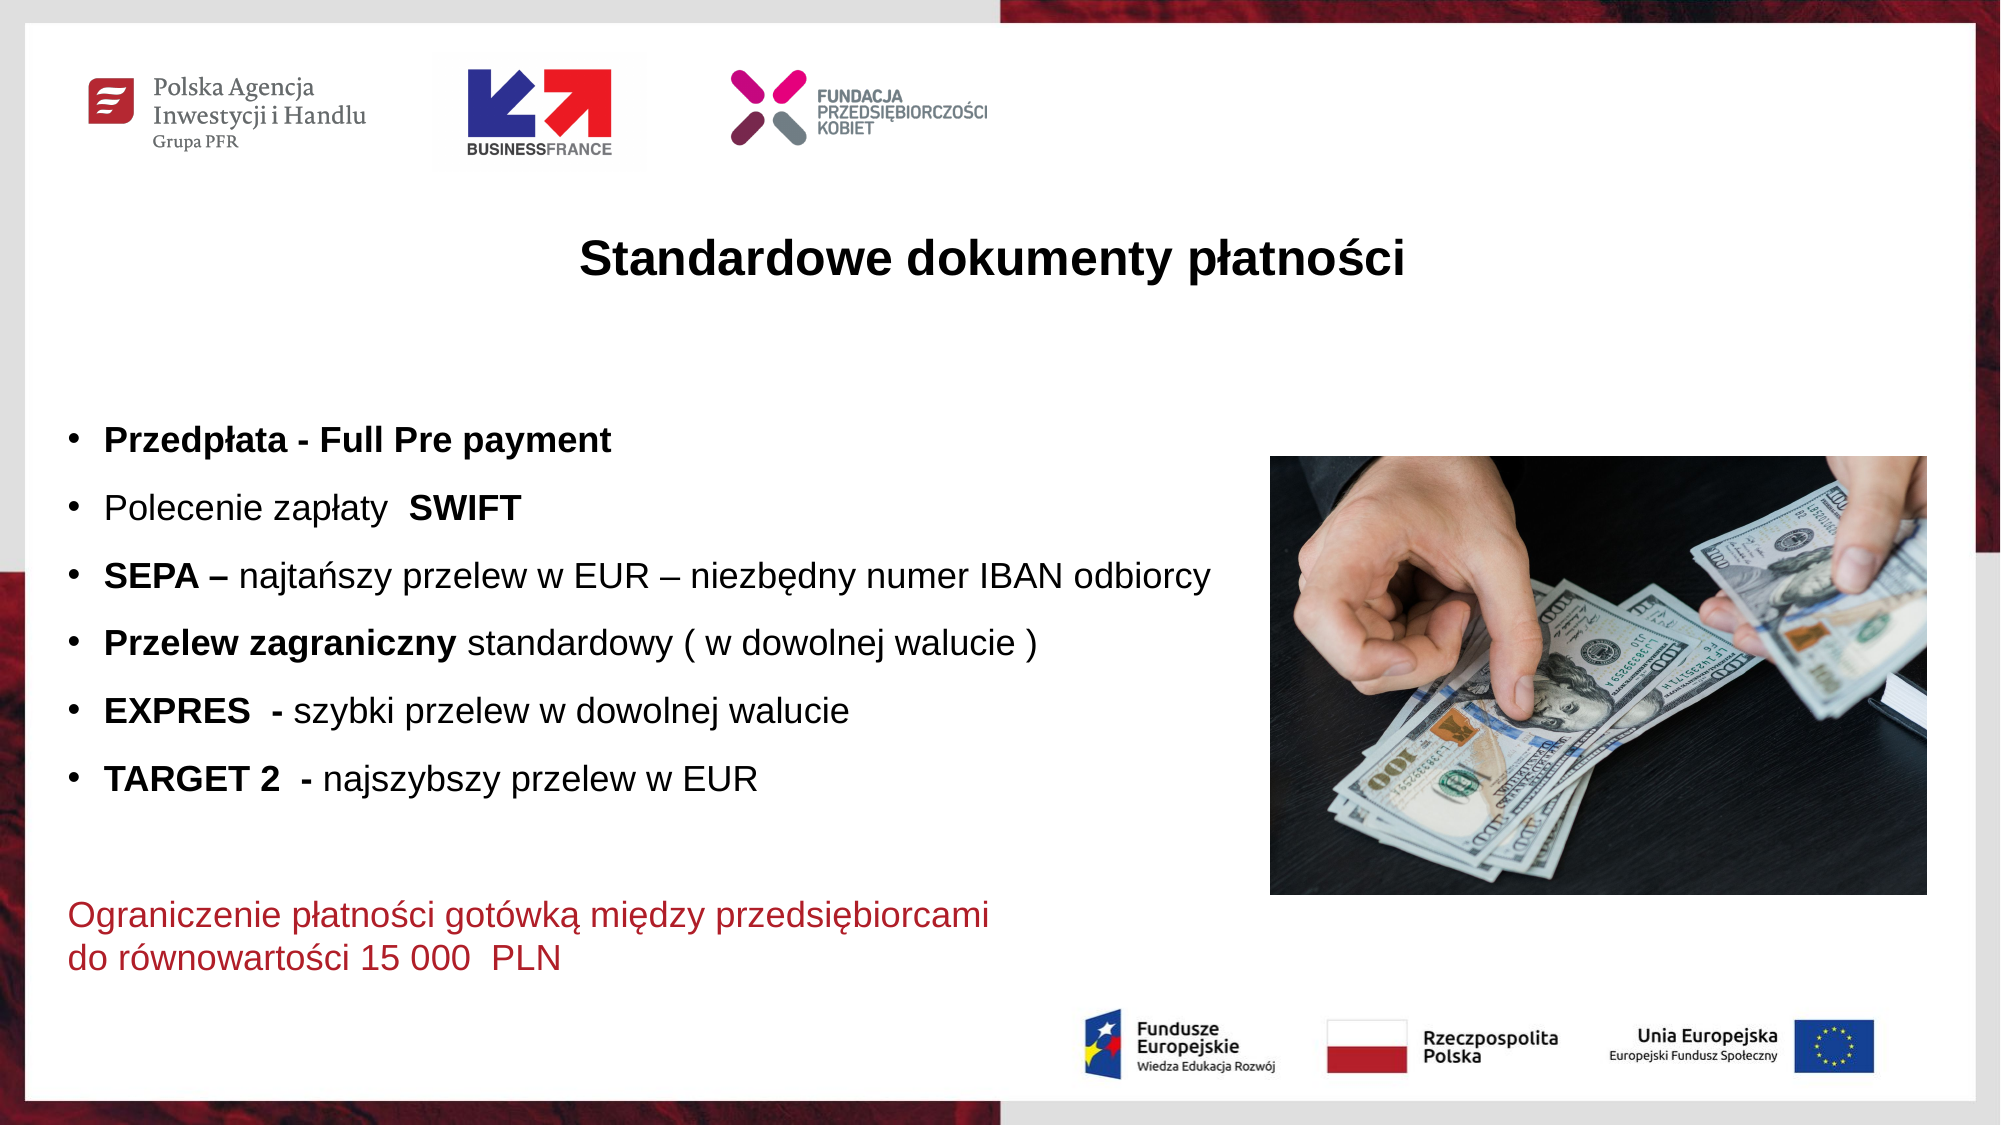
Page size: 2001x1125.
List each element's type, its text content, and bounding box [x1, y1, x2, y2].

title Standardowe dokumenty płatności [257, 123, 1743, 341]
list Przedpłata - Full Pre payment Polecenie zapłaty SWIFT SEPA – najtańszy przelew w EUR – niezbędny numer IBAN odbiorcy Przelew zagraniczny standardowy ( w dowolnej walucie ) EXPRES - szybki przelew w dowolnej walucie TARGET 2 - najszybszy przelew w EUR Ograniczenie płatności gotówką między przedsiębiorcami do równowartości 15 000 PLN [52, 340, 1295, 1055]
picture [0, 0, 2001, 1125]
